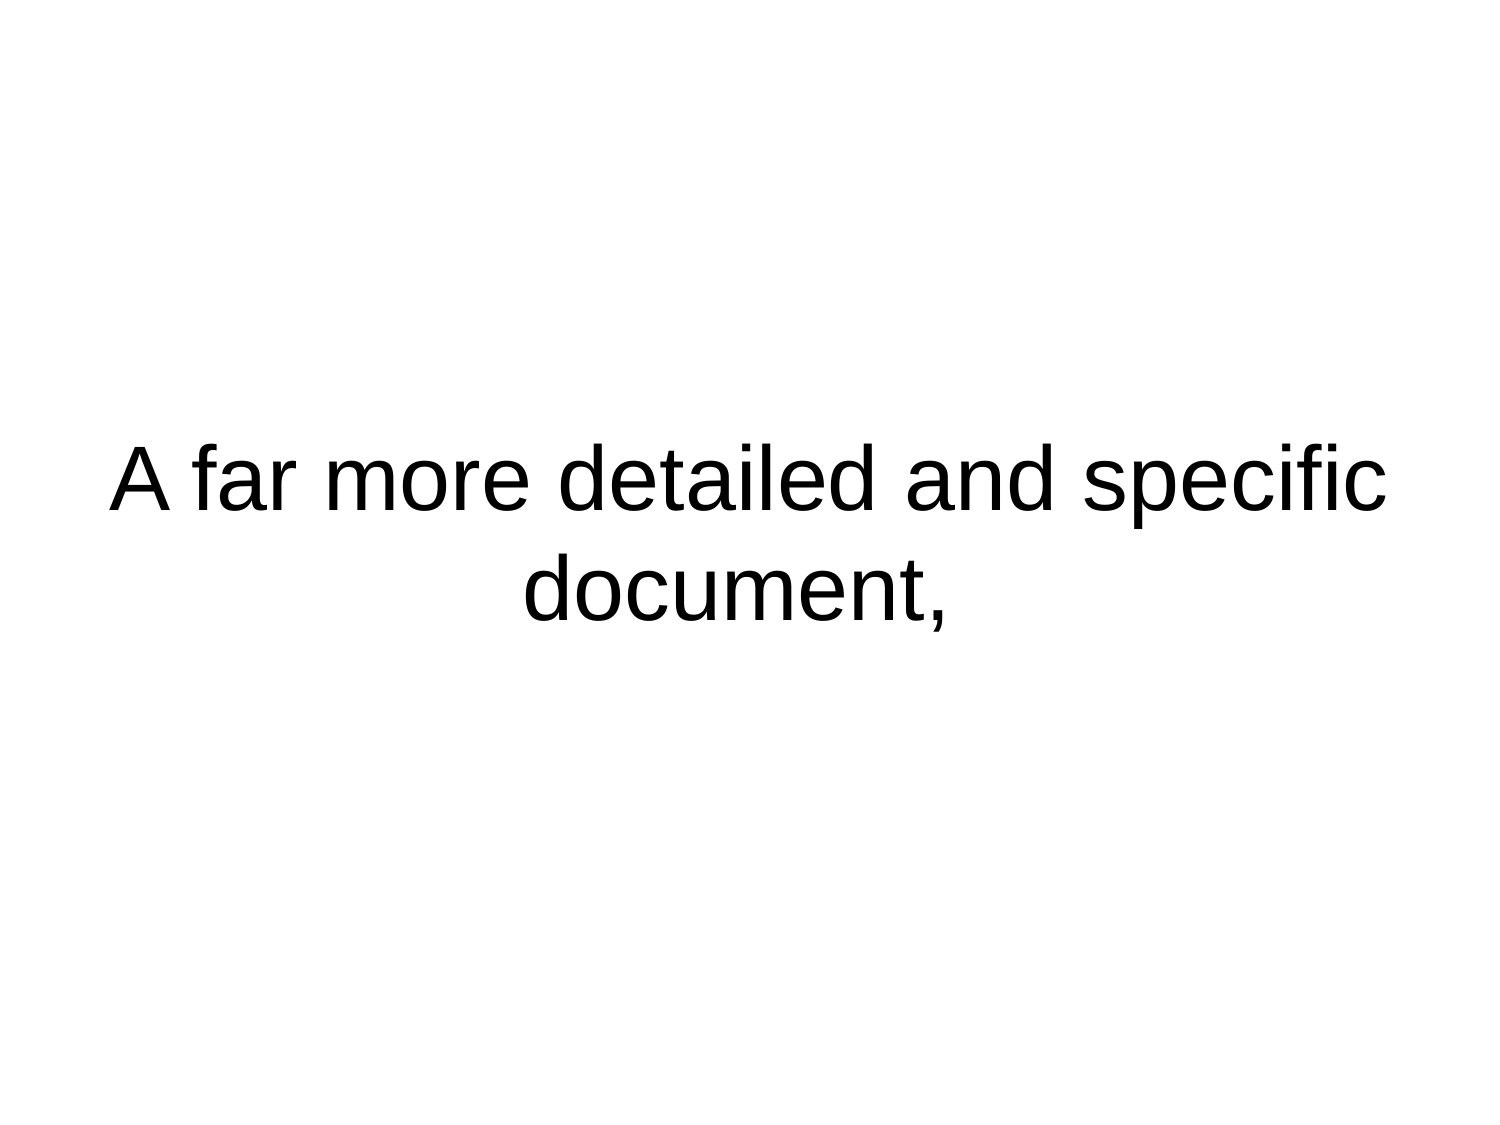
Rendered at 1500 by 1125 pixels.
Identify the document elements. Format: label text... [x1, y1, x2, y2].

title A far more detailed and specific document, [74, 44, 1426, 1013]
